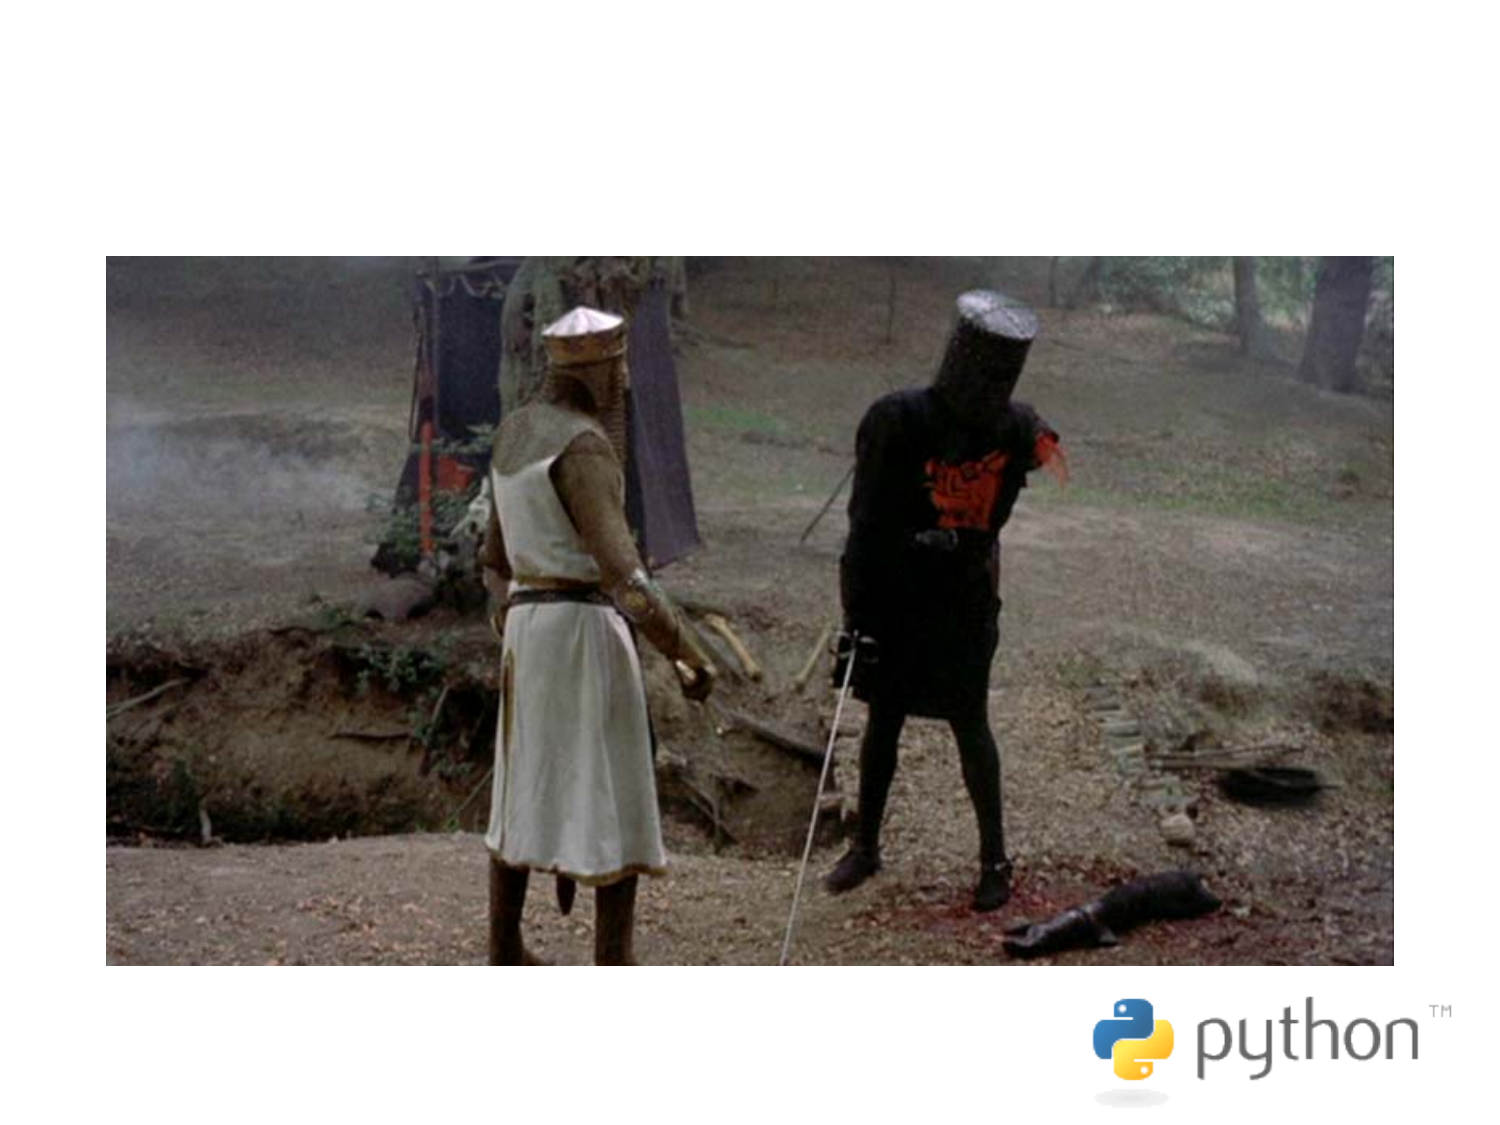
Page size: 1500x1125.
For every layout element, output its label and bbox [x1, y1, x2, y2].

picture [1060, 976, 1500, 1125]
picture [106, 256, 1394, 967]
